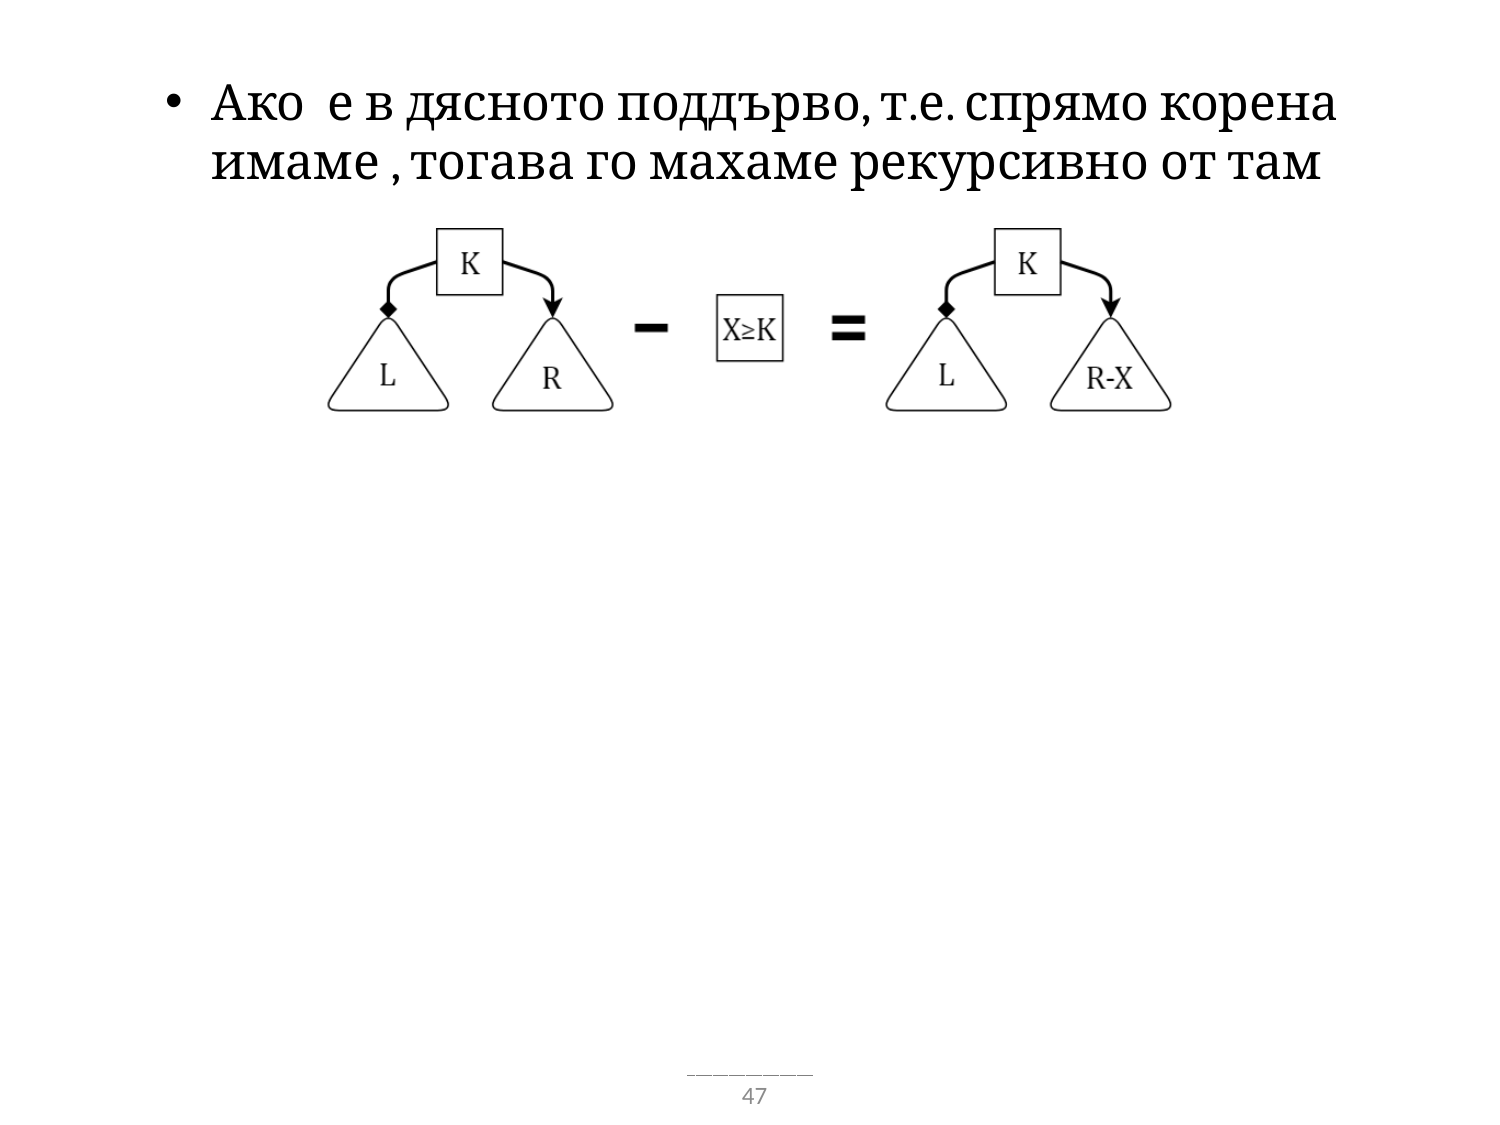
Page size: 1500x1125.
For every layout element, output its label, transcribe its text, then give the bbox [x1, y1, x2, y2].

slide_number 47 [579, 1065, 930, 1125]
picture [321, 228, 1179, 413]
